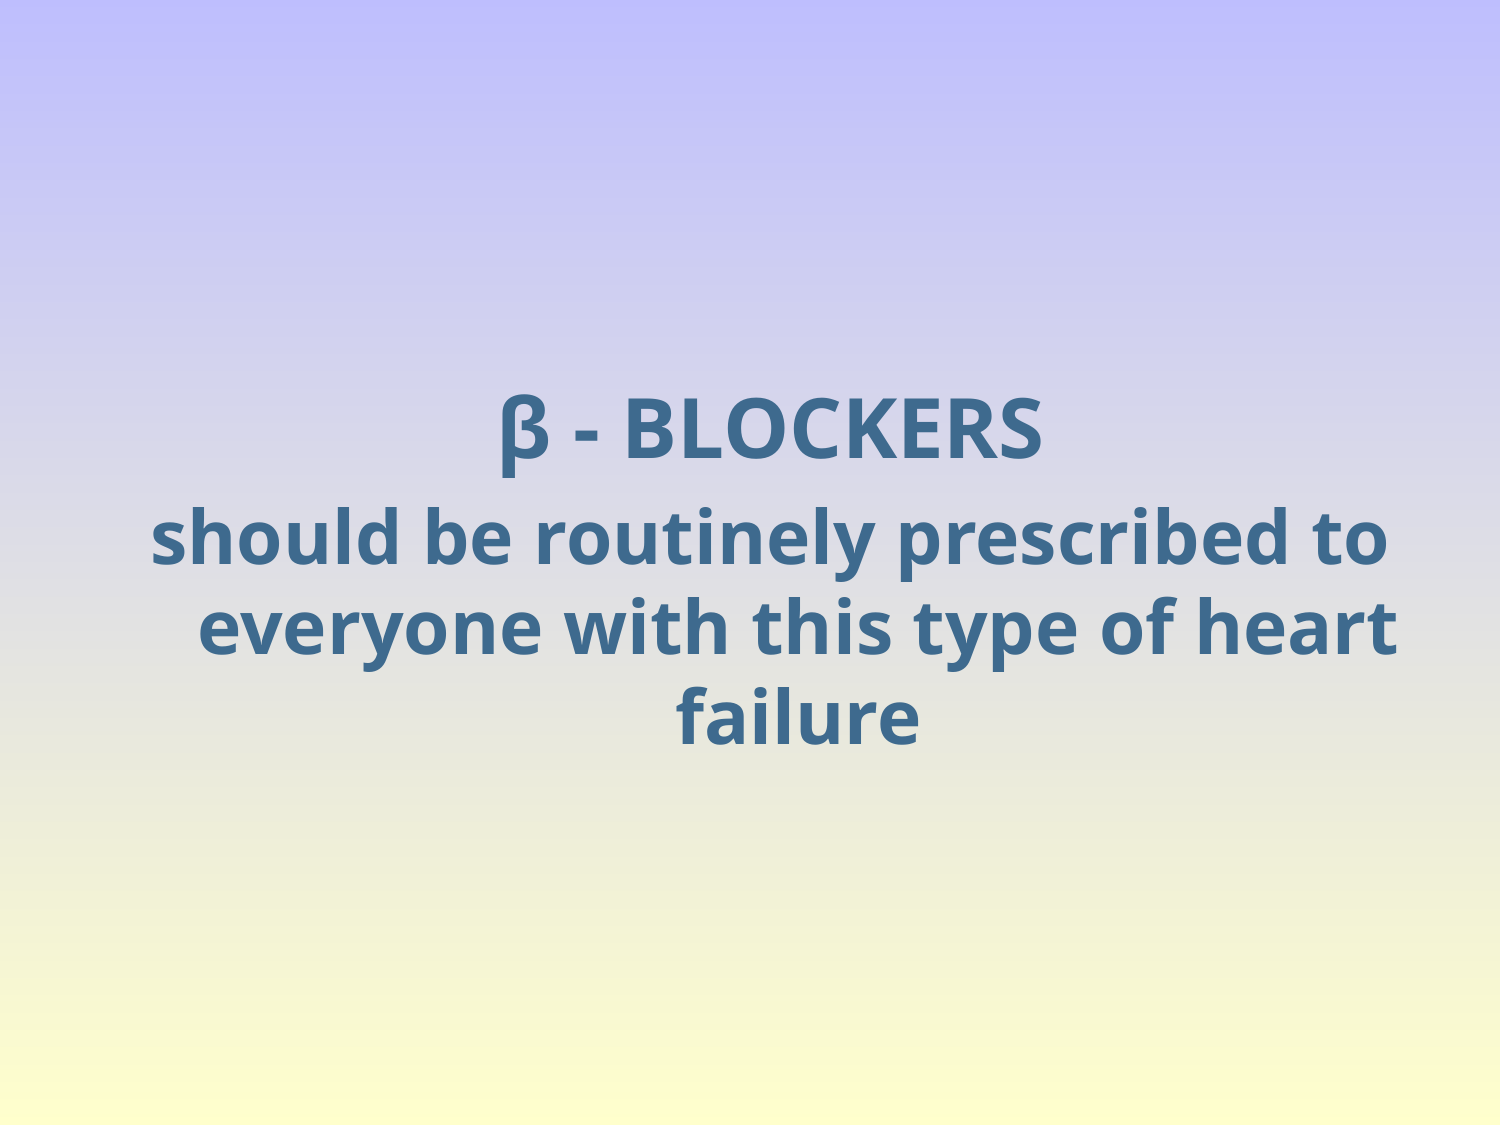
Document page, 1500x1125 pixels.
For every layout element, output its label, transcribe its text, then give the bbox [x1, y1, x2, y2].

text_box β - BLOCKERS should be routinely prescribed to everyone with this type of heart failure [0, 0, 1500, 1125]
